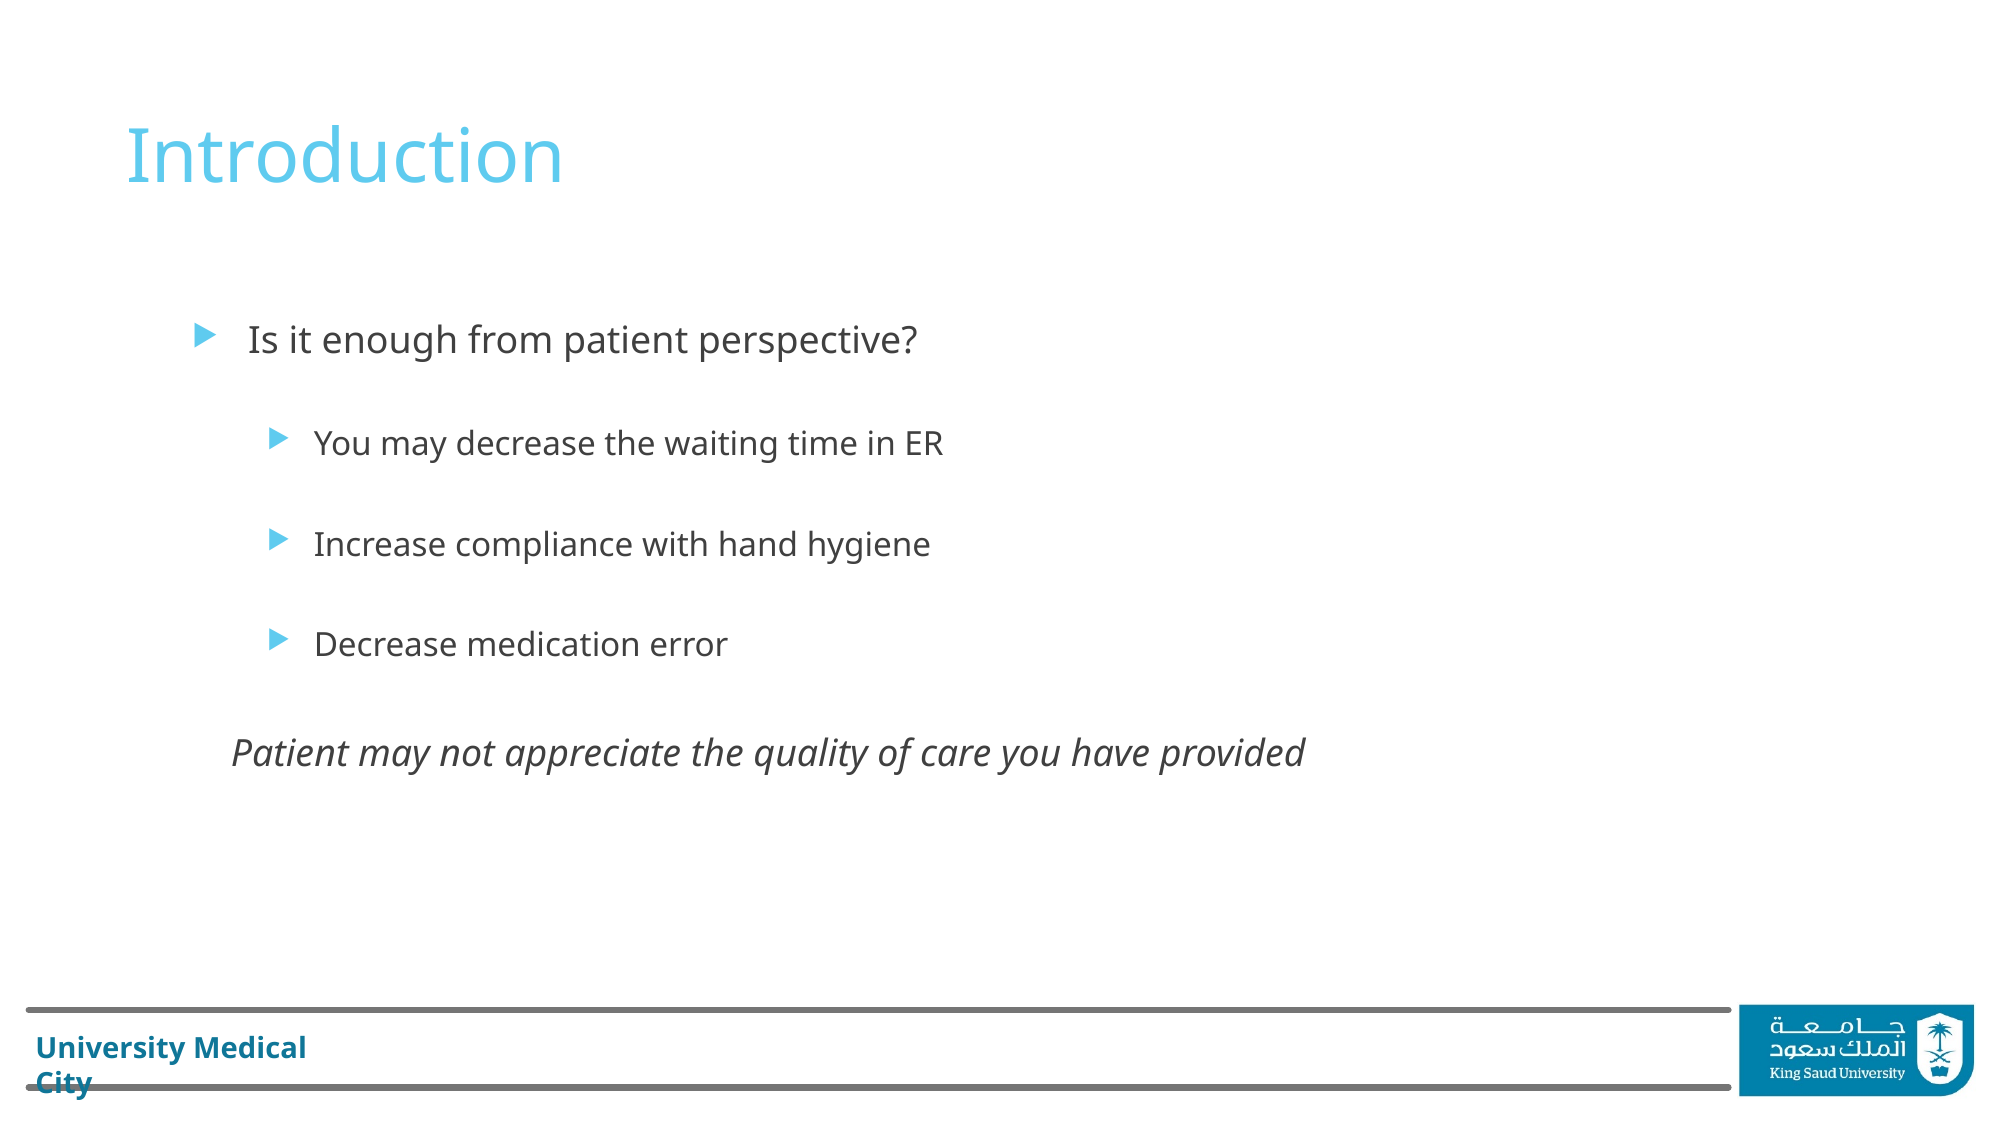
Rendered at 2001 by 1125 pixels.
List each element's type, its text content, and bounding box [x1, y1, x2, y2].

title Introduction [111, 99, 1522, 317]
list Is it enough from patient perspective? You may decrease the waiting time in ER Increase compliance with hand hygiene Decrease medication error Patient may not appreciate the quality of care you have provided [176, 264, 1806, 901]
picture [1737, 1002, 1976, 1099]
